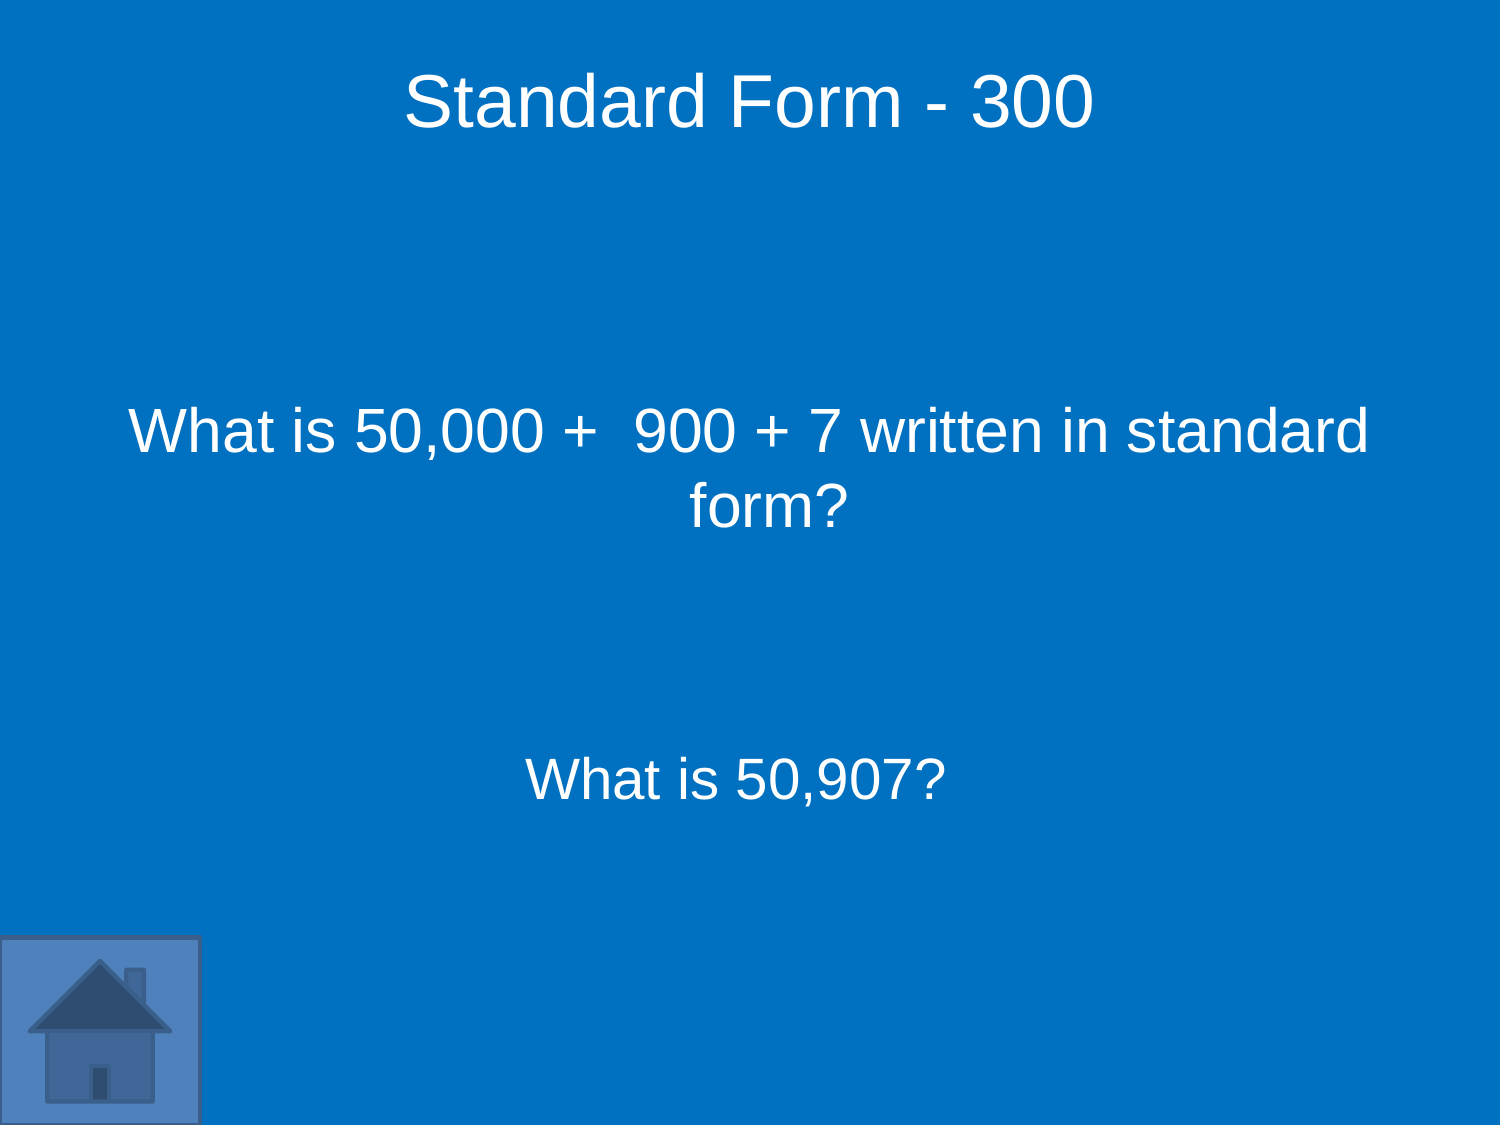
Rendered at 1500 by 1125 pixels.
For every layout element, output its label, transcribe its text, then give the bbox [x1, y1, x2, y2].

text_box Standard Form - 300 [74, 45, 1425, 233]
text_box [0, 935, 202, 1125]
text_box What is 50,000 + 900 + 7 written in standard form? What is 50,907? [74, 249, 1425, 1088]
